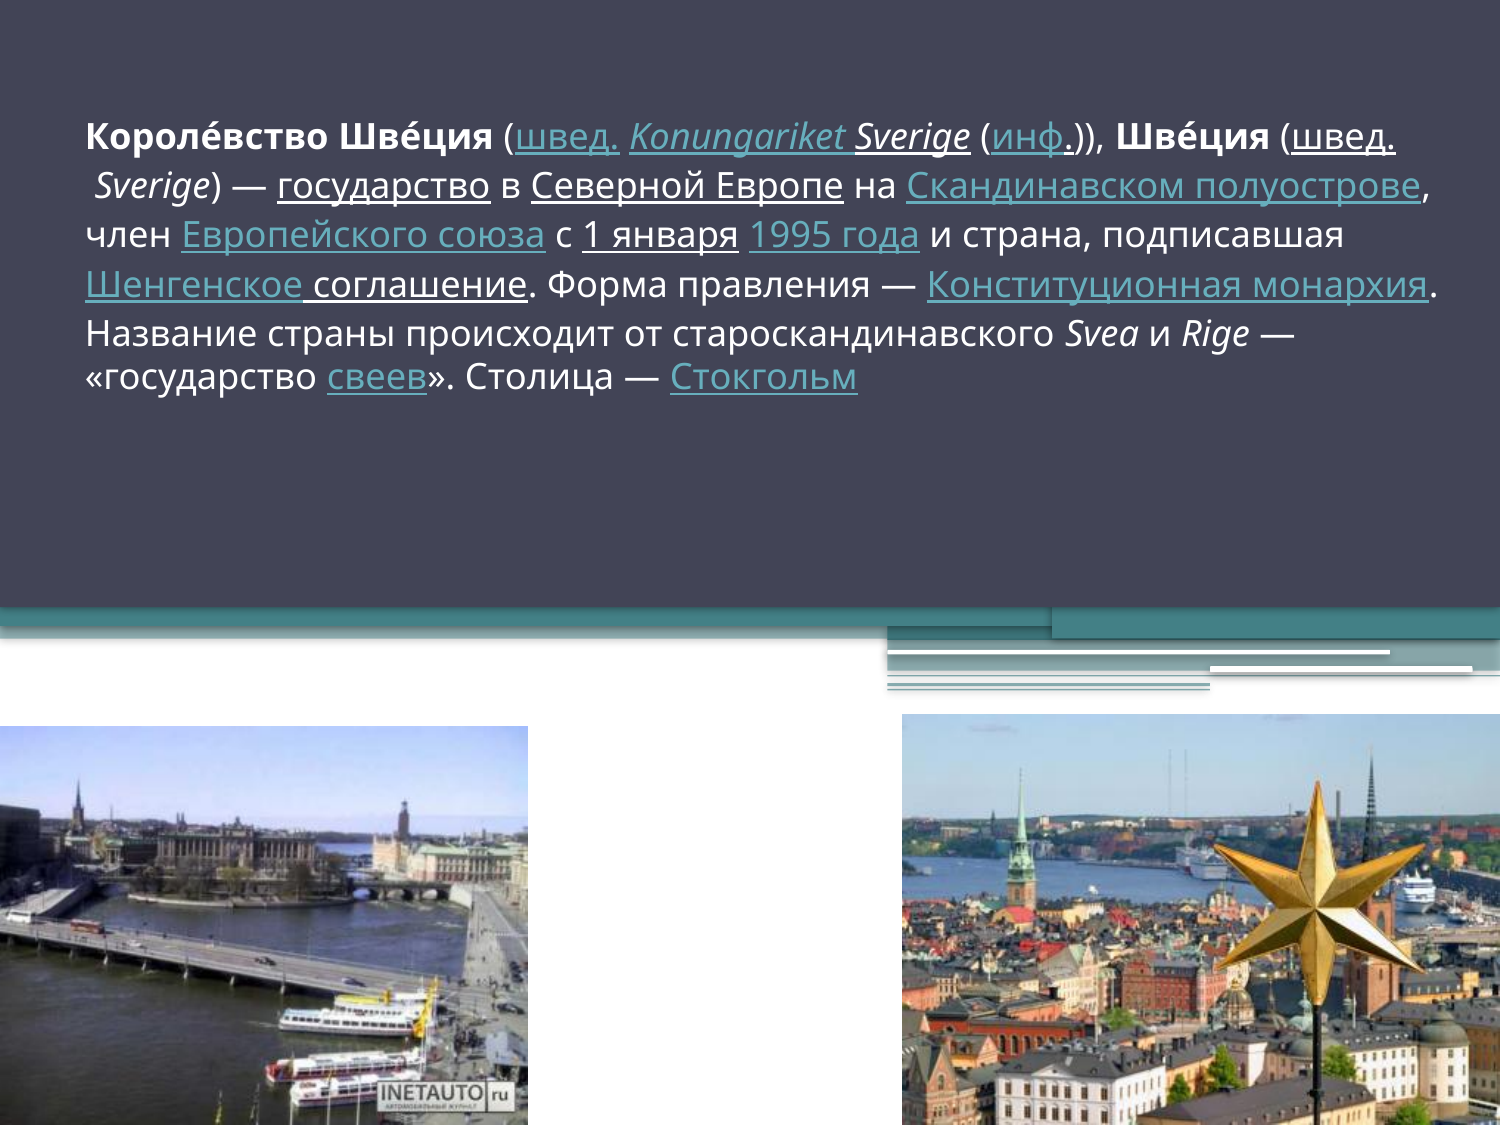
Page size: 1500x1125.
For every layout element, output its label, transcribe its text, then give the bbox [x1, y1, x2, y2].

title Короле́вство Шве́ция (швед. Konungariket Sverige (инф.)), Шве́ция (швед. Sverige) — государство в Северной Европе на Скандинавском полуострове, член Европейского союза с 1 января 1995 года и страна, подписавшая Шенгенское соглашение. Форма правления — Конституционная монархия. Название страны происходит от староскандинавского Svea и Rige — «государство свеев». Столица — Стокгольм [70, 46, 1458, 411]
picture [0, 726, 528, 1125]
picture [902, 714, 1500, 1125]
